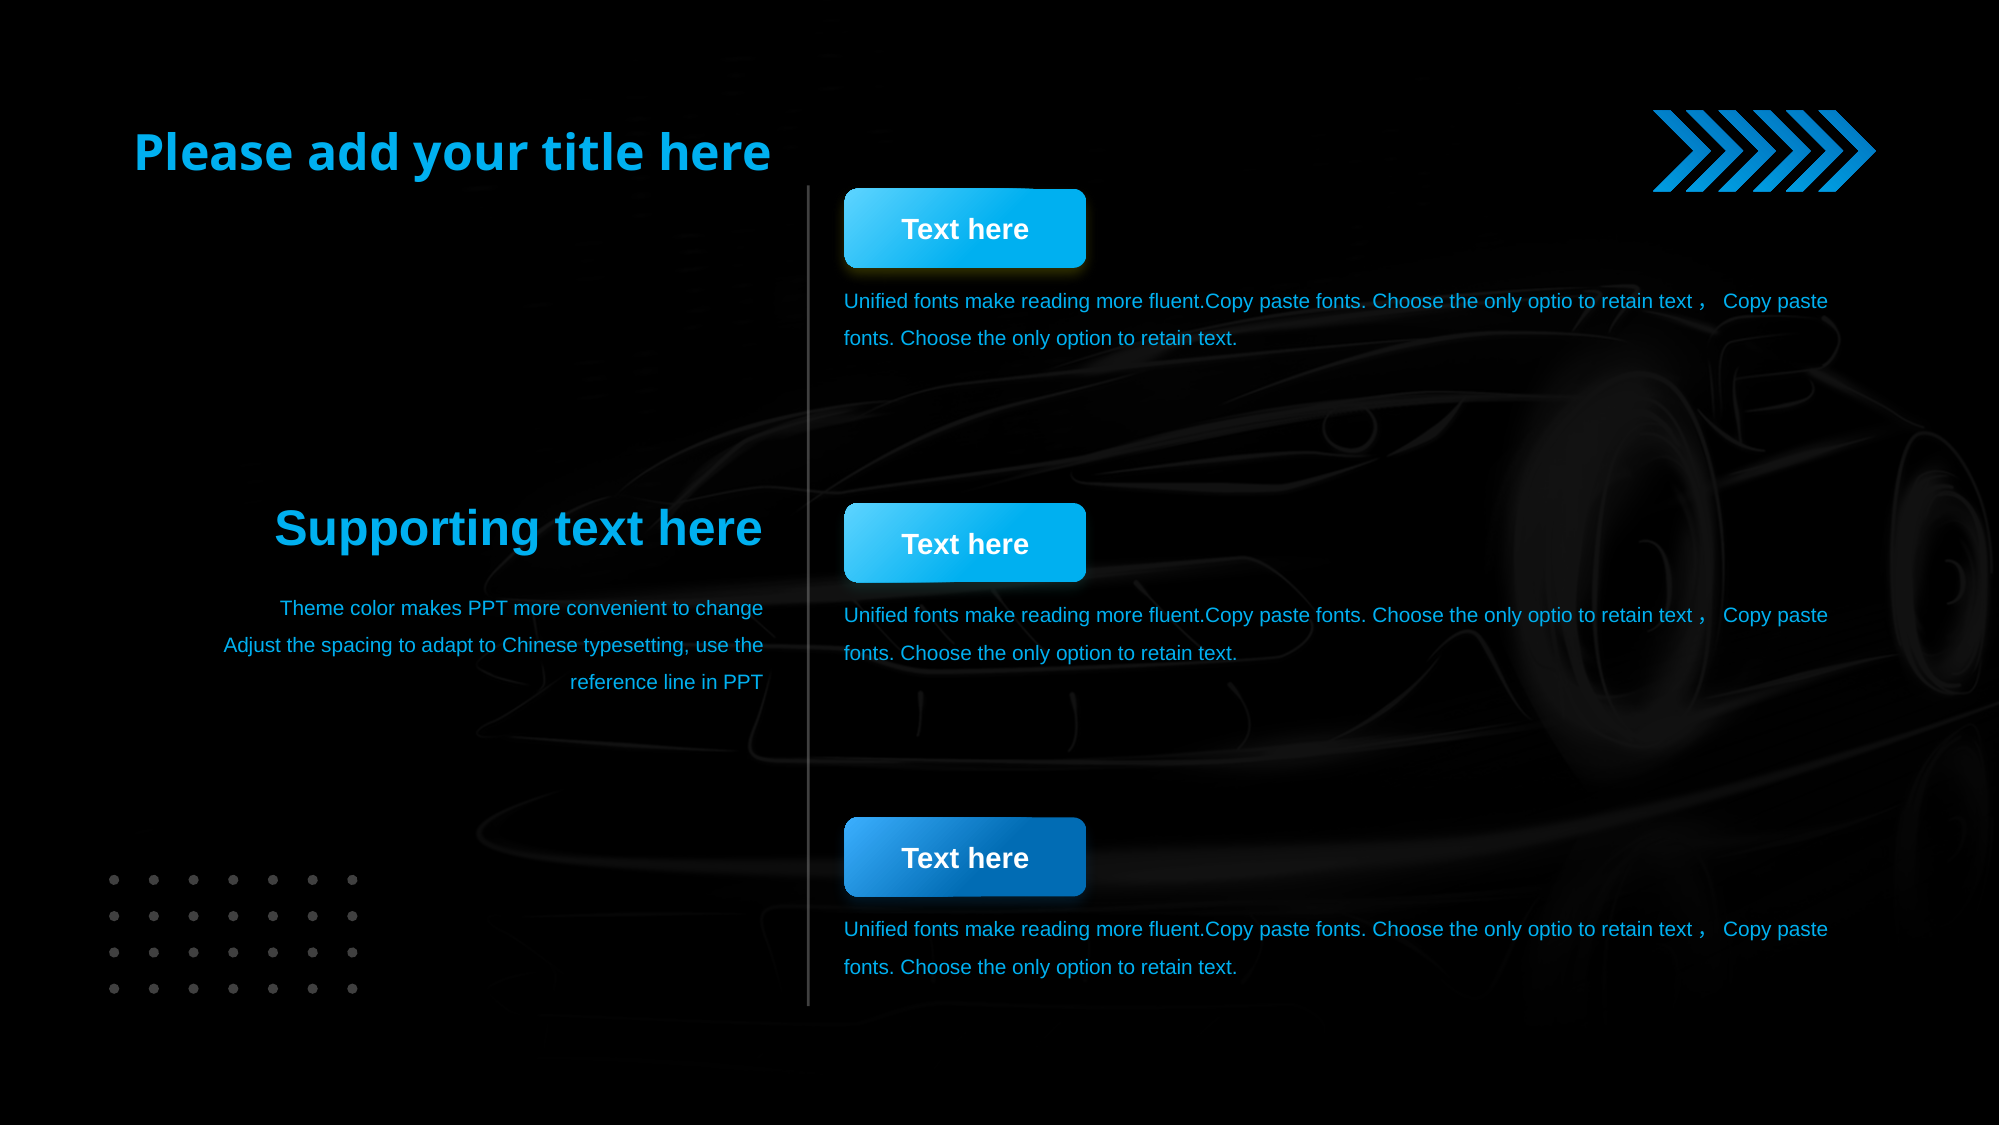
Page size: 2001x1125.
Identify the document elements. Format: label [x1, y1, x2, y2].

text_box [168, 185, 1852, 1007]
